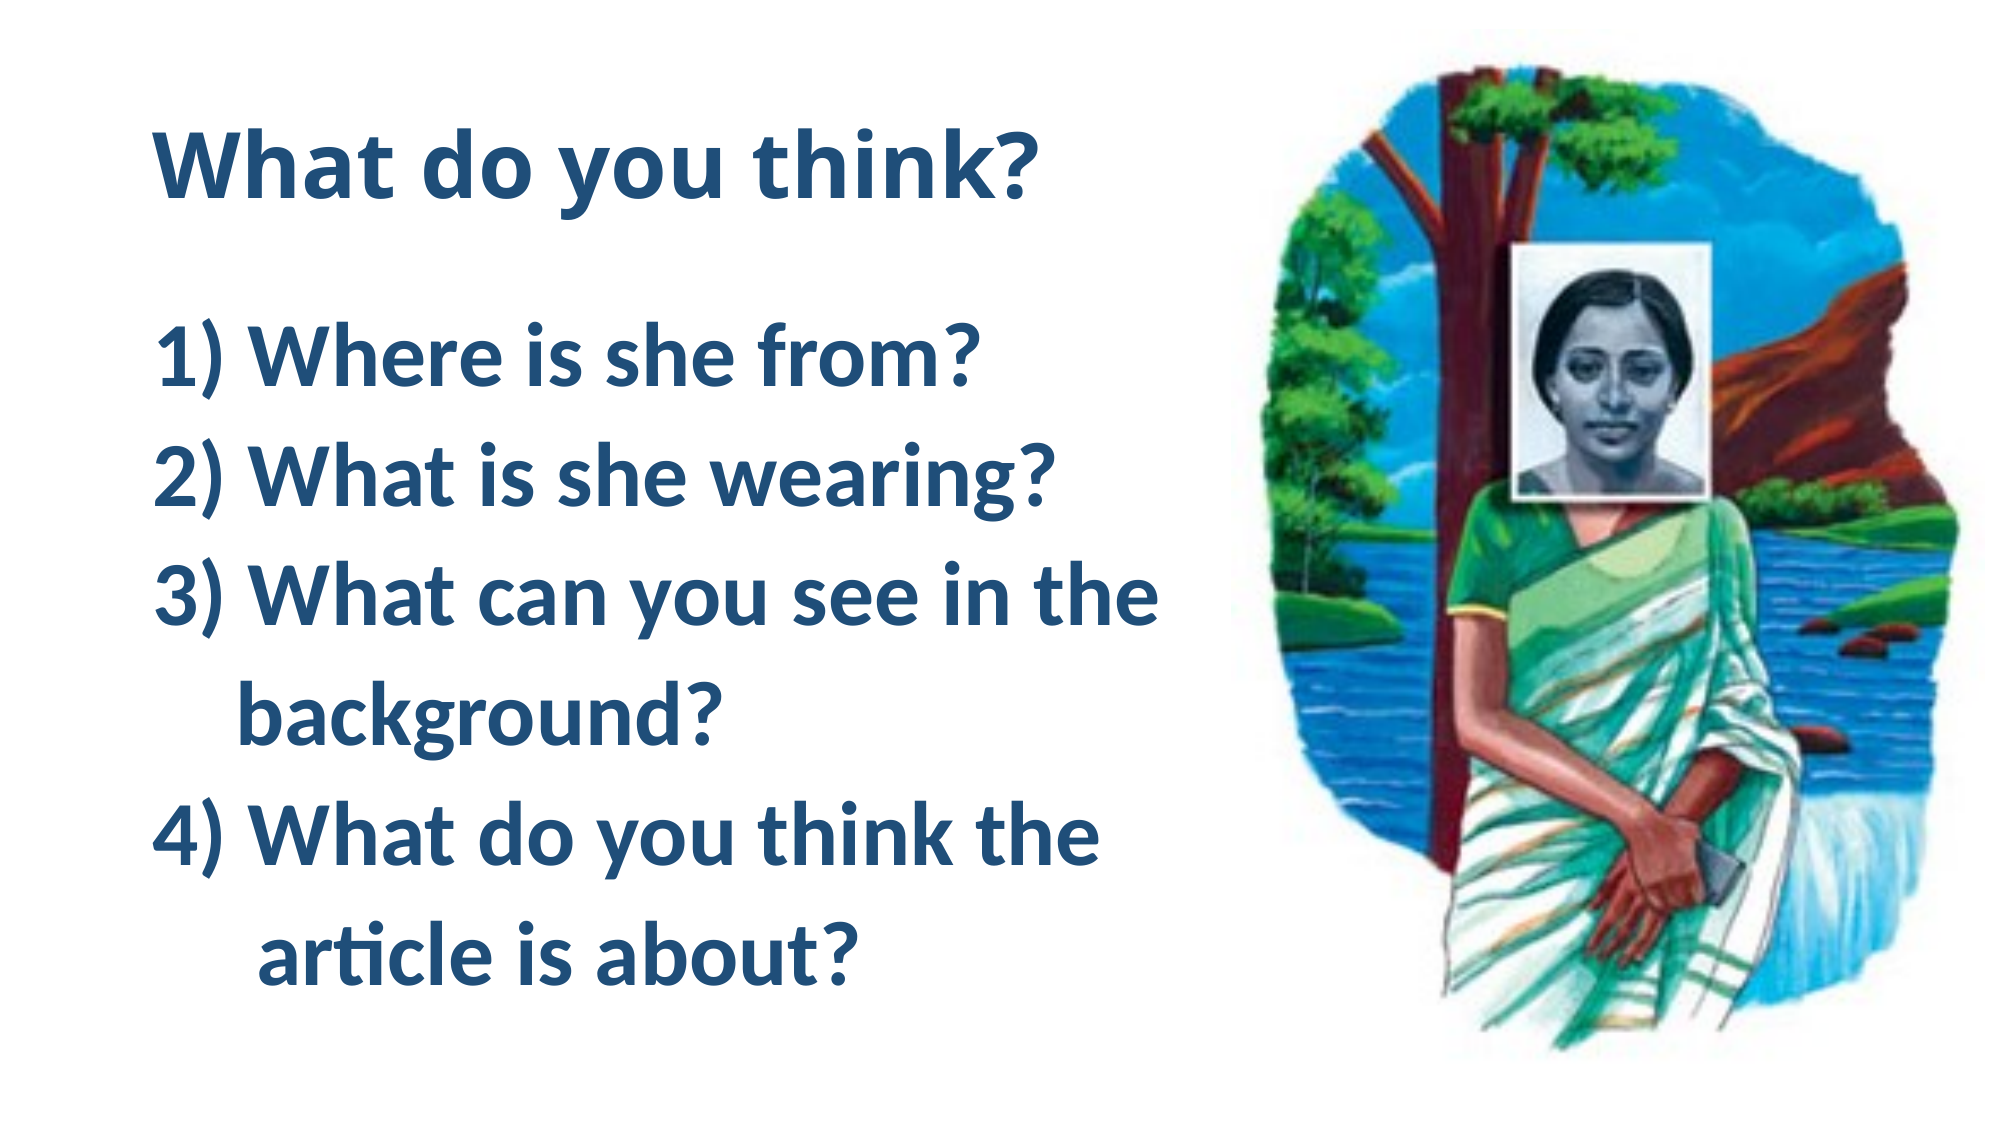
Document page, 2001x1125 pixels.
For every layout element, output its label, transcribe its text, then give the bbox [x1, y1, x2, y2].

list 1) Where is she from? 2) What is she wearing? 3) What can you see in the background? 4) What do you think the article is about? [137, 299, 1231, 1014]
title What do you think? [137, 59, 1231, 278]
picture [1231, 29, 1985, 1094]
